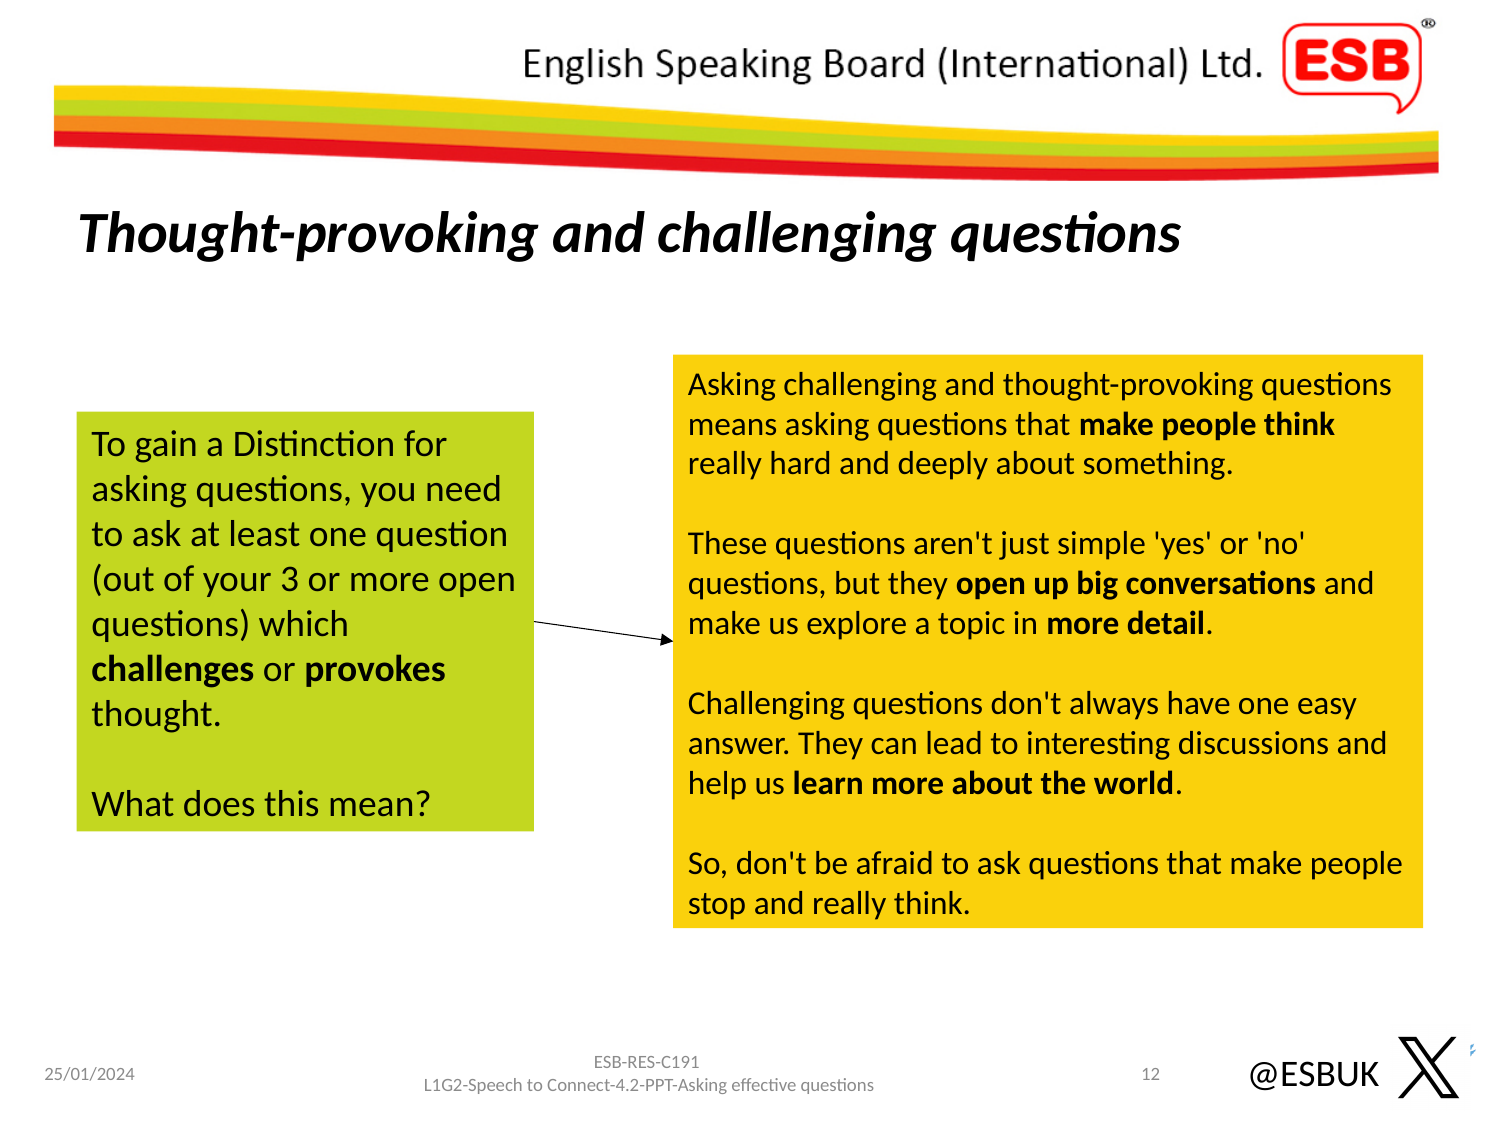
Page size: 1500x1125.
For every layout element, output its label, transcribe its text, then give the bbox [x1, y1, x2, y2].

title Thought-provoking and challenging questions [62, 174, 1357, 293]
picture [0, 0, 1500, 189]
picture [1390, 1024, 1476, 1111]
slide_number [29, 1042, 367, 1103]
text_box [533, 623, 674, 653]
slide_number 12 [930, 1042, 1176, 1103]
text_box To gain a Distinction for asking questions, you need to ask at least one question (out of your 3 or more open questions) which challenges or provokes thought. What does this mean? [76, 411, 534, 832]
footer ESB-RES-C191 L1G2-Speech to Connect-4.2-PPT-Asking effective questions [395, 1042, 902, 1103]
text_box Asking challenging and thought-provoking questions means asking questions that make people think really hard and deeply about something. These questions aren't just simple 'yes' or 'no' questions, but they open up big conversations and make us explore a topic in more detail. Challenging questions don't always have one easy answer. They can lead to interesting discussions and help us learn more about the world. So, don't be afraid to ask questions that make people stop and really think. [673, 354, 1424, 929]
